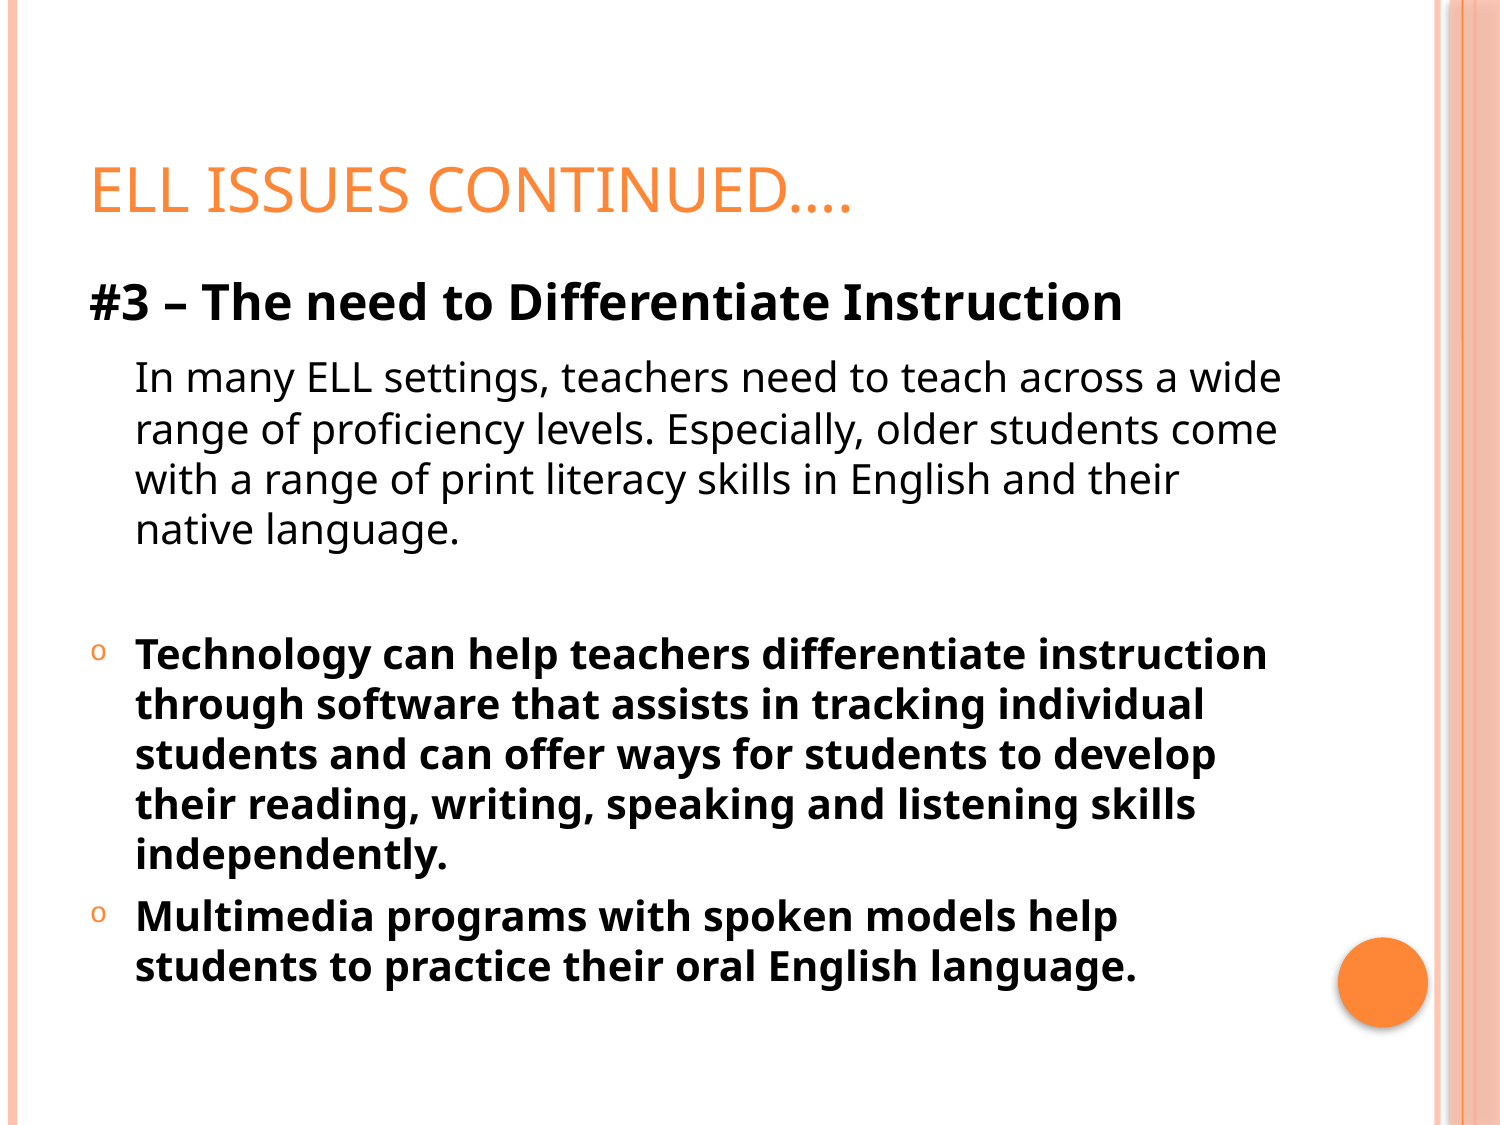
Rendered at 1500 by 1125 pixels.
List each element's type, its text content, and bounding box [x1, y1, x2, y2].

list #3 – The need to Differentiate Instruction In many ELL settings, teachers need to teach across a wide range of proficiency levels. Especially, older students come with a range of print literacy skills in English and their native language. Technology can help teachers differentiate instruction through software that assists in tracking individual students and can offer ways for students to develop their reading, writing, speaking and listening skills independently. Multimedia programs with spoken models help students to practice their oral English language. [75, 262, 1300, 1062]
title ELL Issues continued…. [75, 45, 1300, 233]
